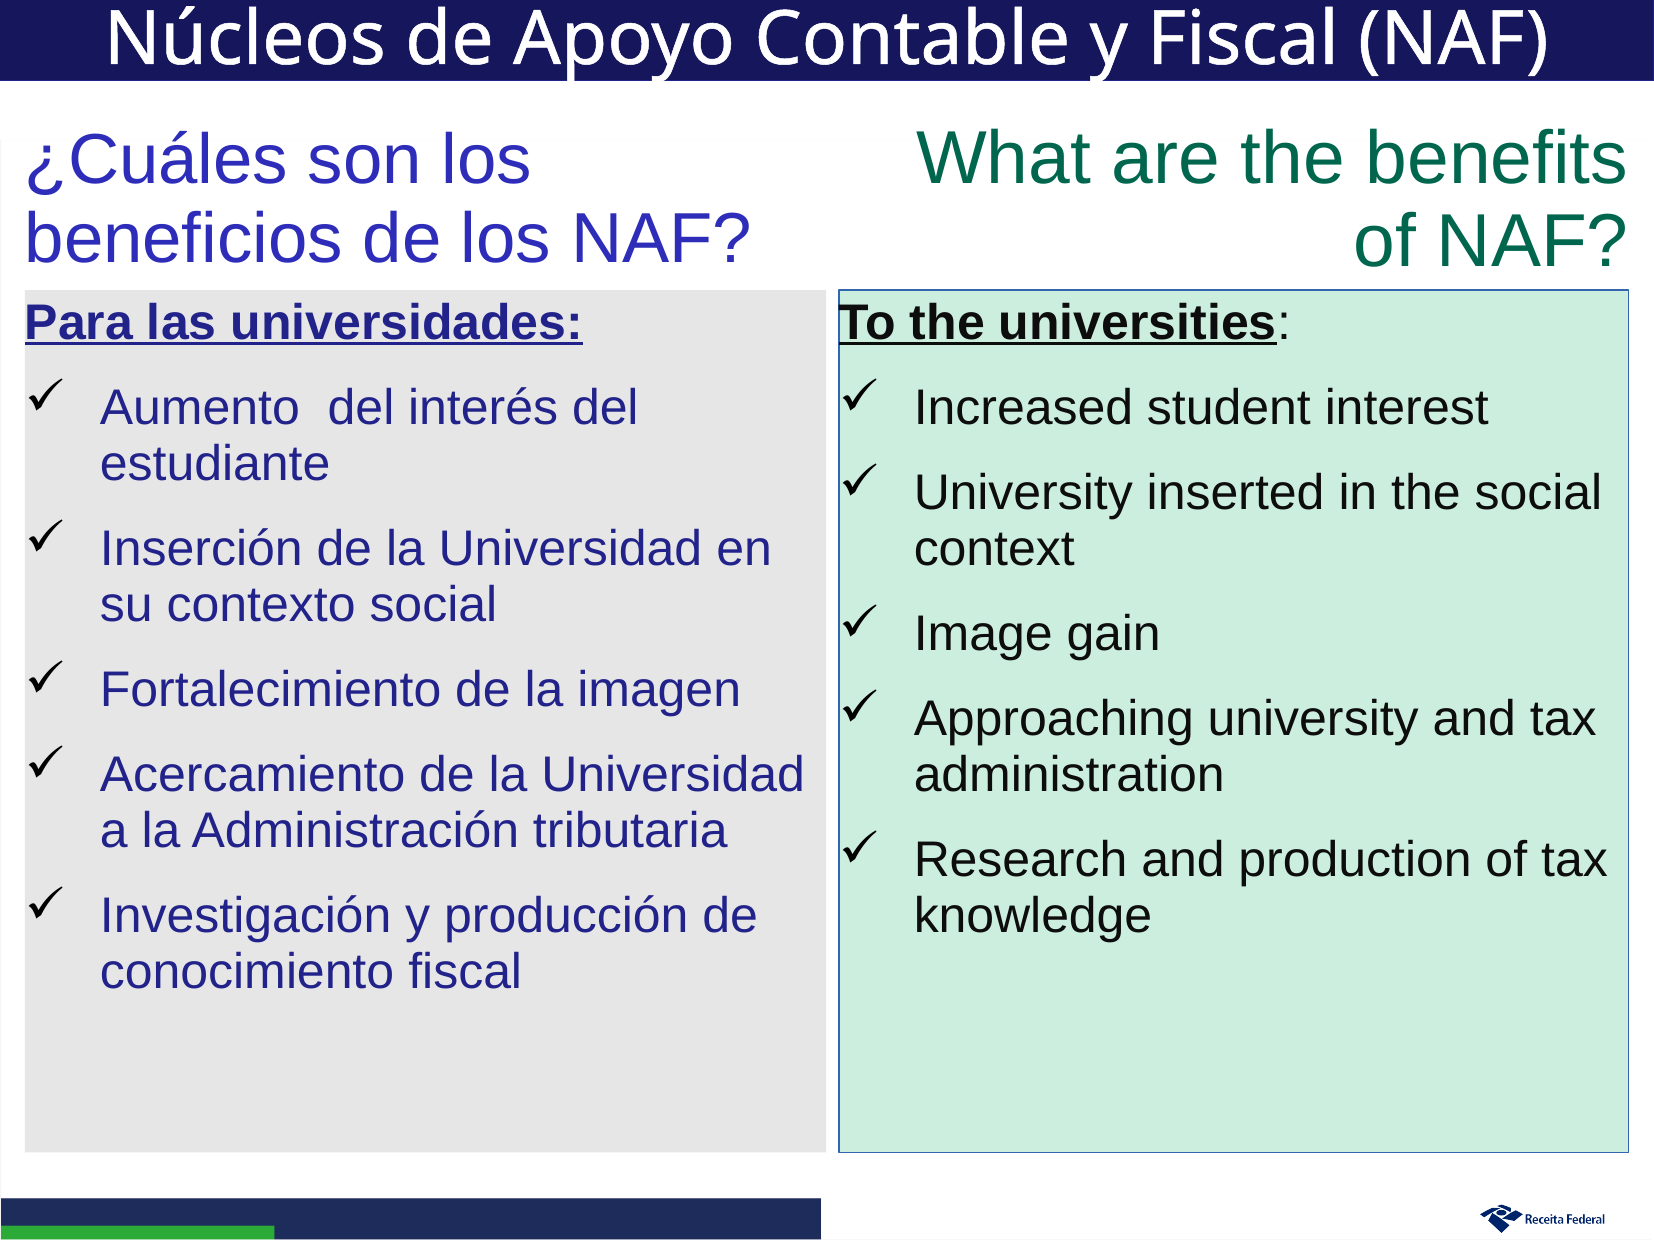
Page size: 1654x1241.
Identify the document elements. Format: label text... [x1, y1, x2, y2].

text_box What are the benefits of NAF? [838, 116, 1629, 284]
title ¿Cuáles son los beneficios de los NAF? [24, 96, 812, 304]
list Para las universidades: Aumento del interés del estudiante Inserción de la Universidad en su contexto social Fortalecimiento de la imagen Acercamiento de la Universidad a la Administración tributaria Investigación y producción de conocimiento fiscal [24, 290, 827, 1153]
list To the universities: Increased student interest University inserted in the social context Image gain Approaching university and tax administration Research and production of tax knowledge [838, 290, 1629, 1153]
text_box Núcleos de Apoyo Contable y Fiscal (NAF) [0, 0, 1654, 81]
picture [0, 140, 1651, 1240]
